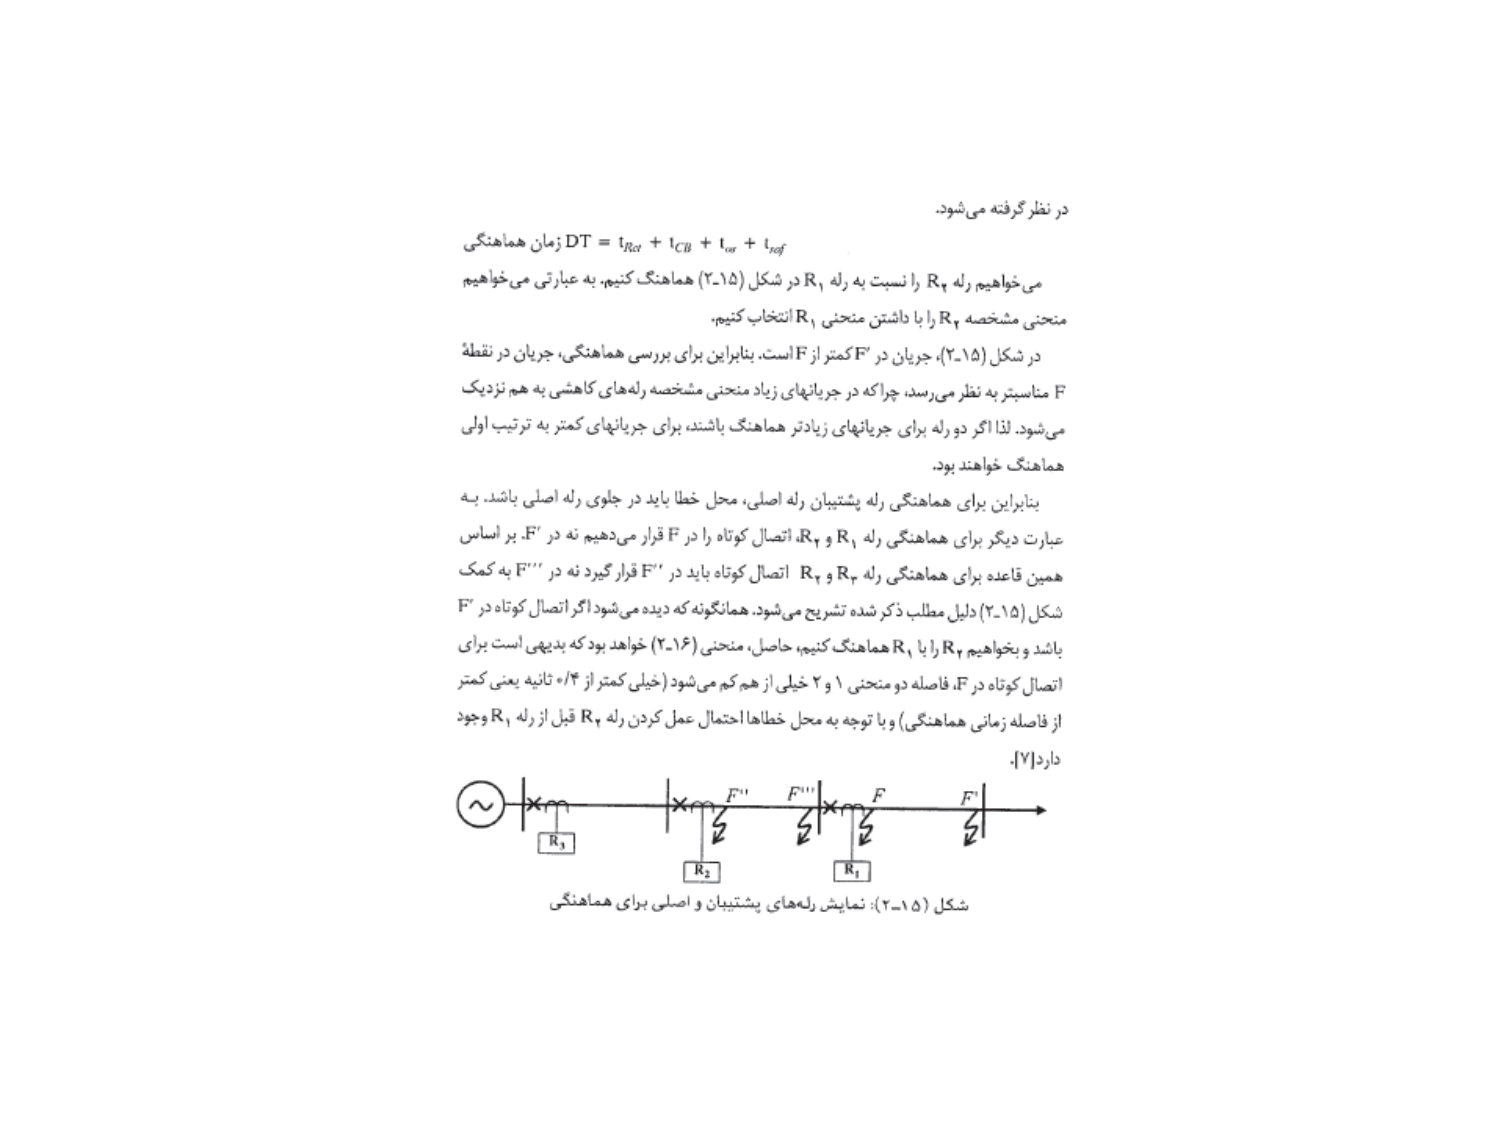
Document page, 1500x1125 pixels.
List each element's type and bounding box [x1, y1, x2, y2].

picture [425, 187, 1075, 937]
